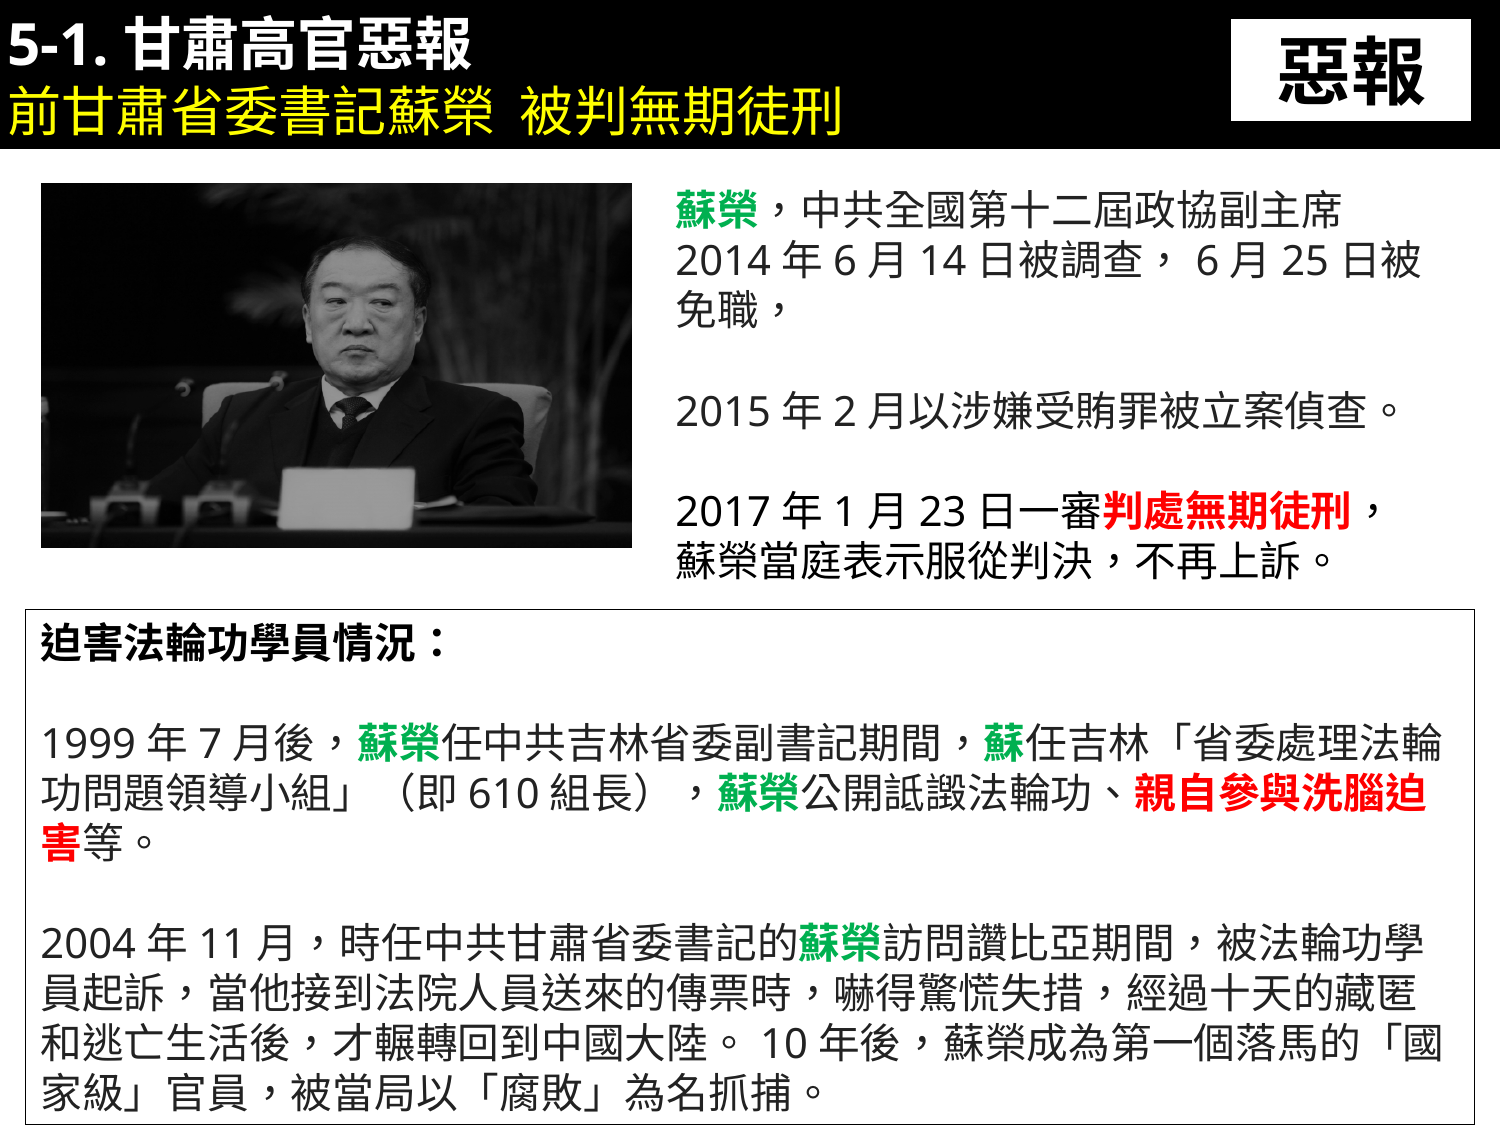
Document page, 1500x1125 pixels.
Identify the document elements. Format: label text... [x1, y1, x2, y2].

text_box 蘇榮，中共全國第十二屆政協副主席 2014年6月14日被調查，6月25日被免職， 2015年2月以涉嫌受賄罪被立案偵查。 2017年1月23日一審判處無期徒刑， 蘇榮當庭表示服從判決，不再上訴。 [660, 176, 1478, 592]
picture [40, 183, 632, 549]
text_box 迫害法輪功學員情況： 1999年7月後，蘇榮任中共吉林省委副書記期間，蘇任吉林「省委處理法輪功問題領導小組」（即610組長），蘇榮公開詆譭法輪功、親自參與洗腦迫害等。 2004年11月，時任中共甘肅省委書記的蘇榮訪問讚比亞期間，被法輪功學員起訴，當他接到法院人員送來的傳票時，嚇得驚慌失措，經過十天的藏匿和逃亡生活後，才輾轉回到中國大陸。10年後，蘇榮成為第一個落馬的「國家級」官員，被當局以「腐敗」為名抓捕。 [25, 609, 1475, 1125]
text_box 5-1.甘肅高官惡報 前甘肅省委書記蘇榮 被判無期徒刑 [0, 0, 1500, 149]
text_box 惡報 [1227, 14, 1475, 125]
